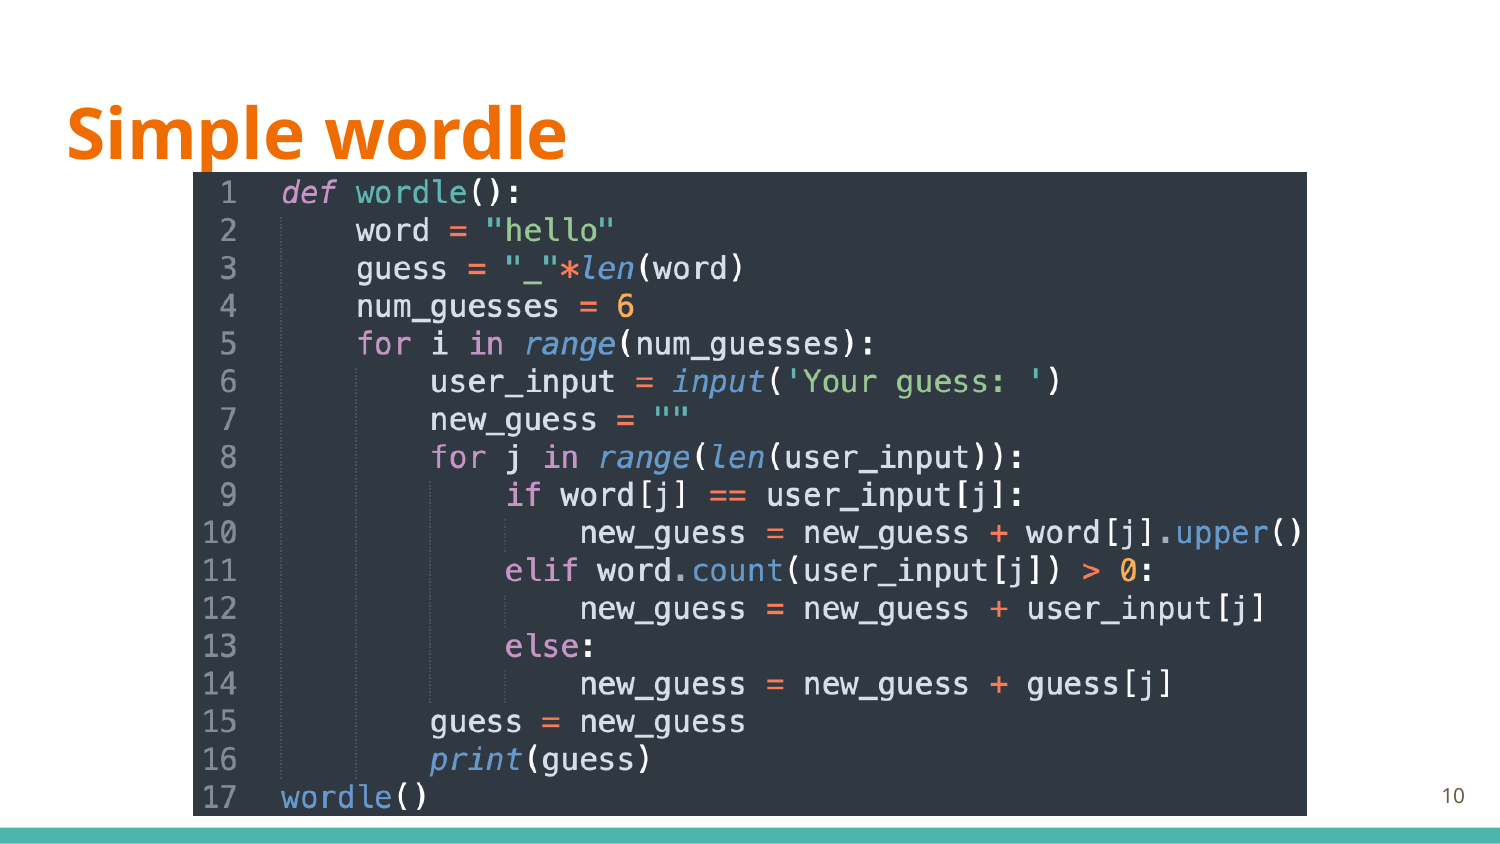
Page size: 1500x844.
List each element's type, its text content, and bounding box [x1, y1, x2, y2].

title Simple wordle [51, 72, 1449, 189]
picture [193, 171, 1307, 817]
slide_number ‹#› [1389, 764, 1480, 830]
